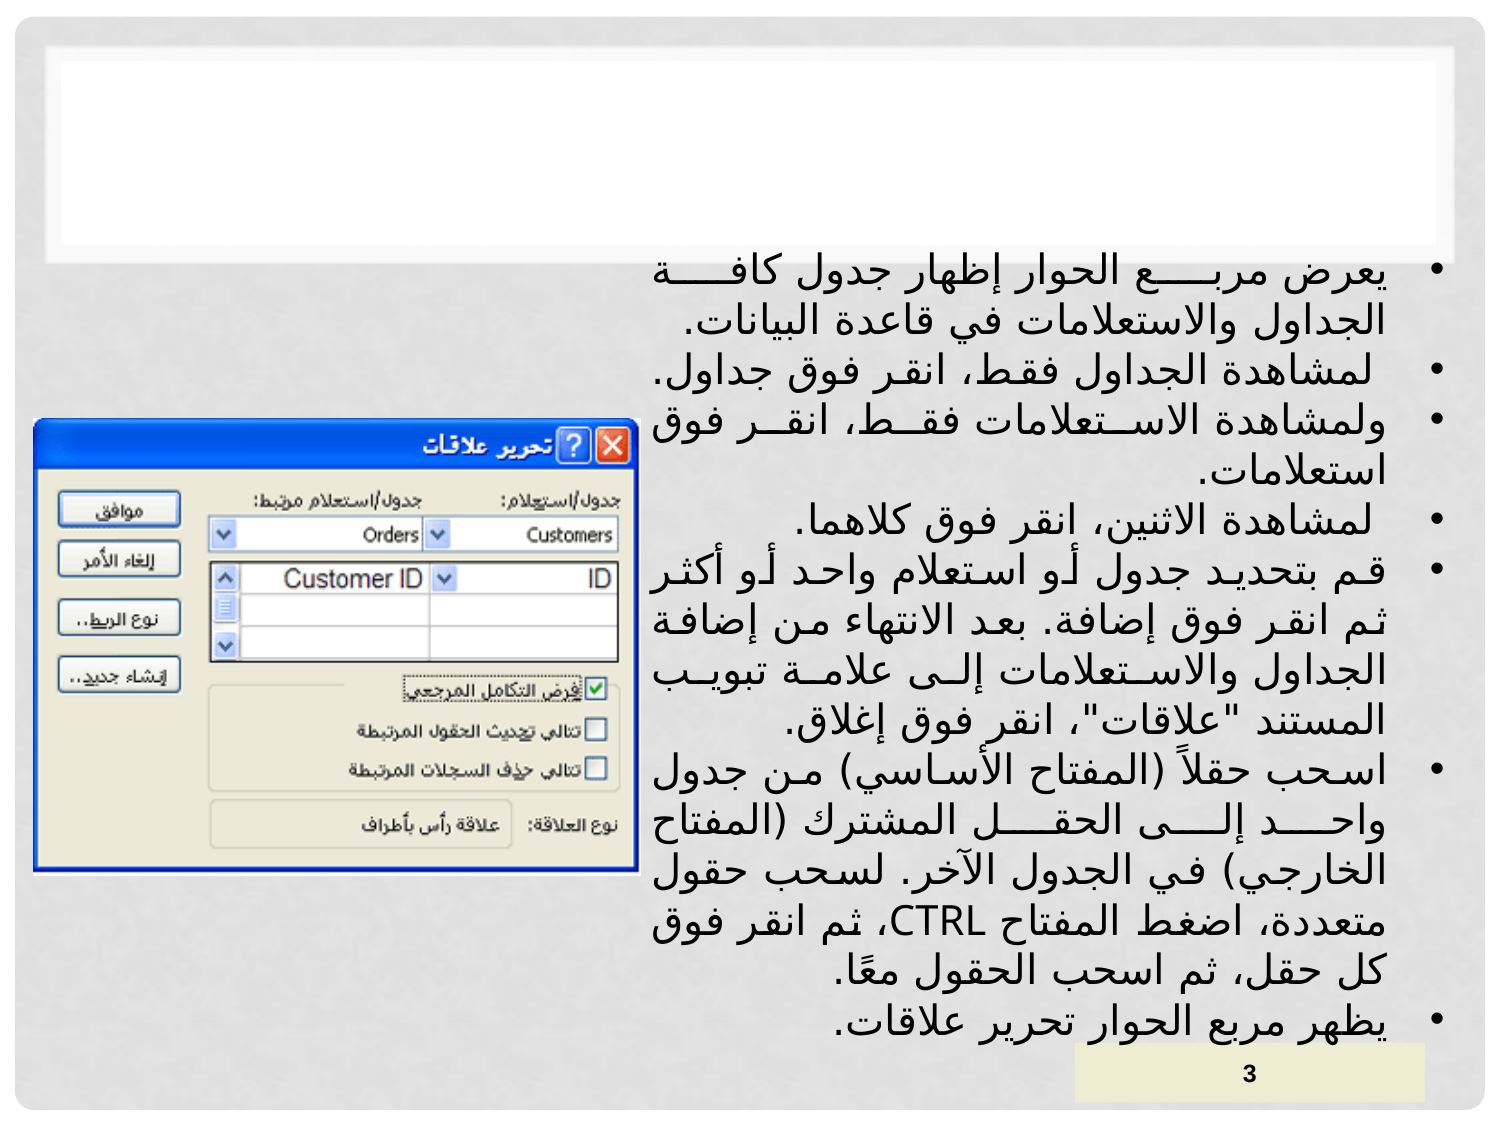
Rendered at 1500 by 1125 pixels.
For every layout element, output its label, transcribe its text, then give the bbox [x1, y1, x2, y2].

slide_number 3 [1074, 1051, 1425, 1103]
text_box يعرض مربع الحوار إظهار جدول كافة الجداول والاستعلامات في قاعدة البيانات. لمشاهدة الجداول فقط، انقر فوق جداول. ولمشاهدة الاستعلامات فقط، انقر فوق استعلامات. لمشاهدة الاثنين، انقر فوق كلاهما. قم بتحديد جدول أو استعلام واحد أو أكثر ثم انقر فوق إضافة. بعد الانتهاء من إضافة الجداول والاستعلامات إلى علامة تبويب المستند "علاقات"، انقر فوق إغلاق. اسحب حقلاً (المفتاح الأساسي) من جدول واحد إلى الحقل المشترك (المفتاح الخارجي) في الجدول الآخر. لسحب حقول متعددة، اضغط المفتاح CTRL، ثم انقر فوق كل حقل، ثم اسحب الحقول معًا. يظهر مربع الحوار تحرير علاقات. [636, 235, 1459, 1051]
picture [33, 418, 642, 876]
